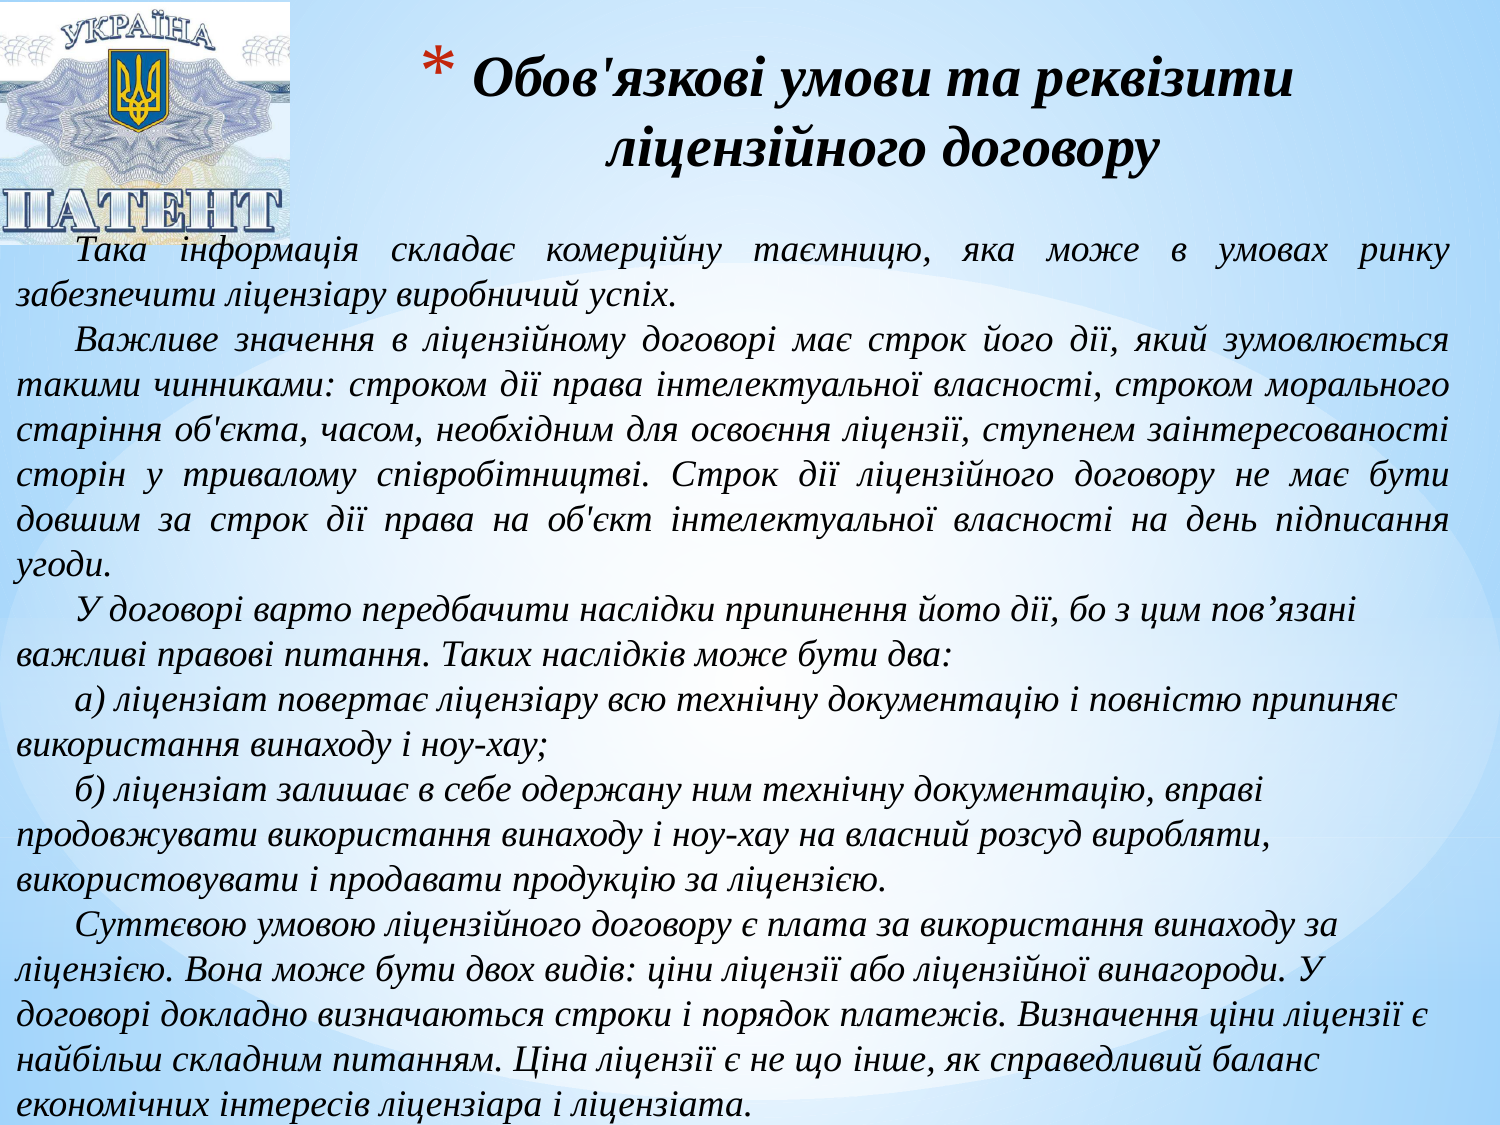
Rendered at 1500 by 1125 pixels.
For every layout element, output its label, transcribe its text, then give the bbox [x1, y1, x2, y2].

title Обов'язкові умови та реквізити ліцензійного договору [295, 30, 1427, 209]
text_box Така інформація складає комерційну таємницю, яка може в умовах ринку забезпечити ліцензіару виробничий успіх. Важливе значення в ліцензійному договорі має строк його дії, який зумовлюється такими чинниками: строком дії права інтелектуальної власності, строком морального старіння об'єкта, часом, необхідним для освоєння ліцензії, ступенем заінтересованості сторін у тривалому співробітництві. Строк дії ліцензійного договору не має бути довшим за строк дії права на об'єкт інтелектуальної власності на день підписання угоди. У договорі варто передбачити наслідки припинення йото дії, бо з цим пов’язані важливі правові питання. Таких наслідків може бути два: а) ліцензіат повертає ліцензіару всю технічну документацію і повністю припиняє використання винаходу і ноу-хау; б) ліцензіат залишає в себе одержану ним технічну документацію, вправі продовжувати використання винаходу і ноу-хау на власний розсуд виробляти, використовувати і продавати продукцію за ліцензією. Суттєвою умовою ліцензійного договору є плата за використання винаходу за ліцензією. Вона може бути двох видів: ціни ліцензії або ліцензійної винагороди. У договорі докладно визначаються строки і порядок платежів. Визначення ціни ліцензії є найбільш складним питанням. Ціна ліцензії є не що інше, як справедливий баланс економічних інтересів ліцензіара і ліцензіата. [1, 216, 1466, 1125]
picture [0, 2, 290, 245]
